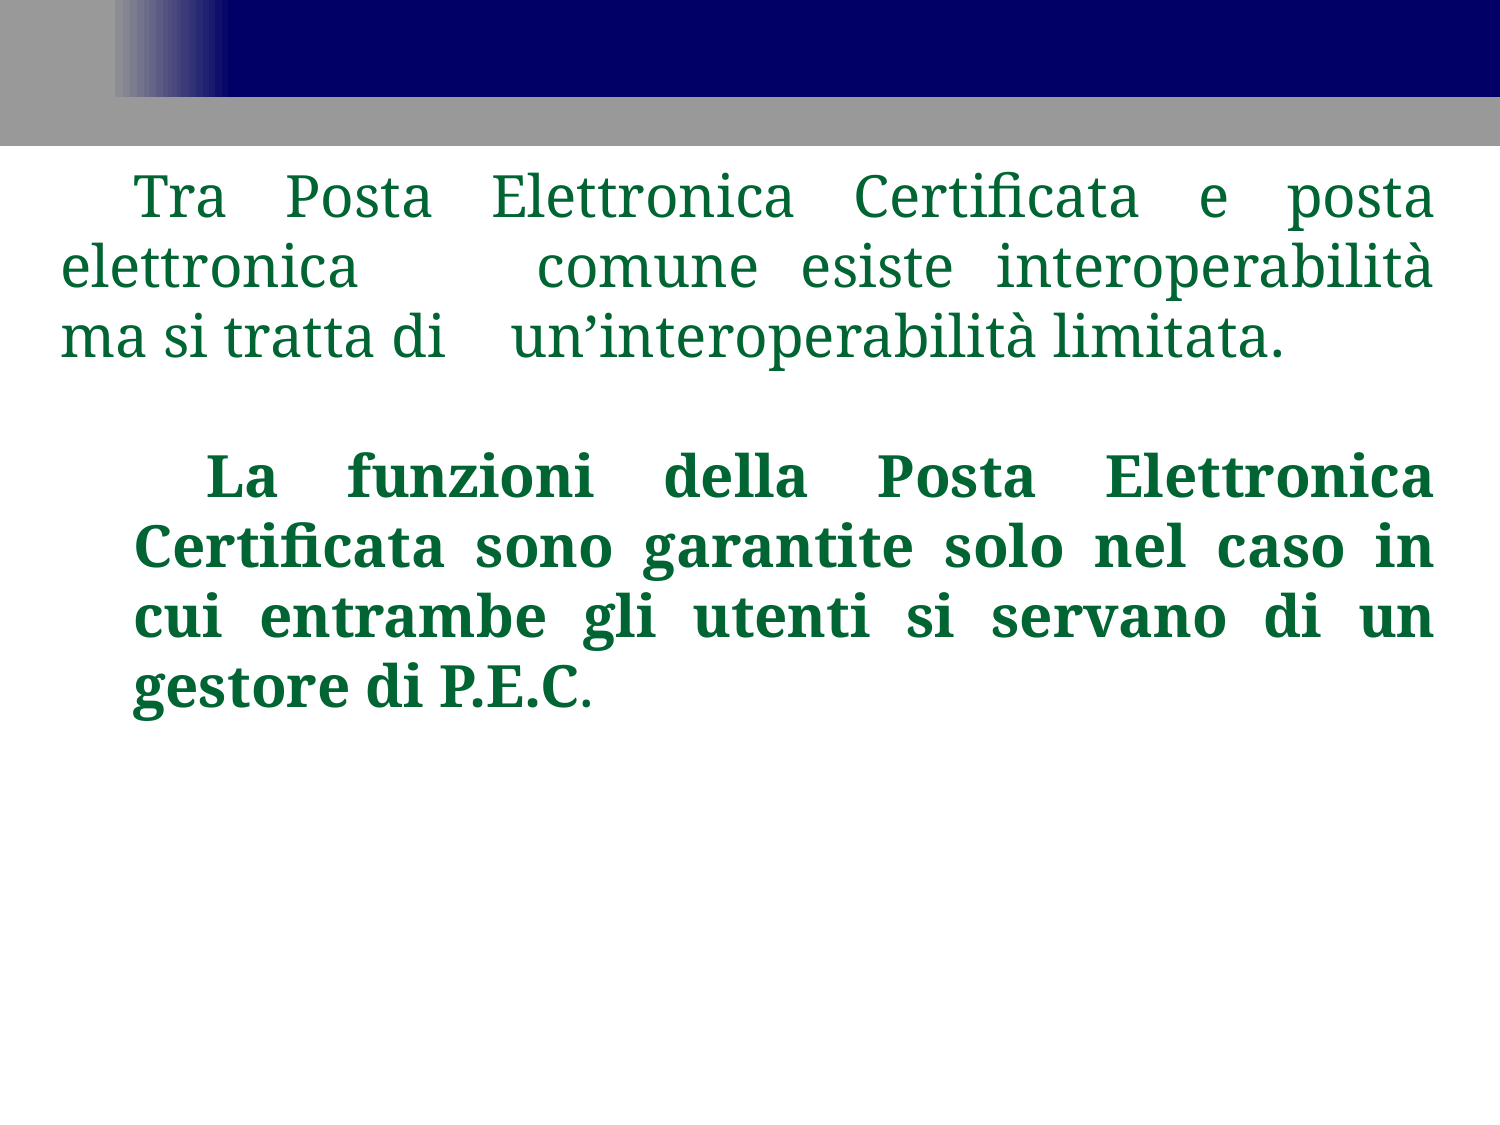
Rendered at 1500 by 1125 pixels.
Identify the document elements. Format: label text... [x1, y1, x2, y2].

text_box Tra Posta Elettronica Certificata e posta elettronica comune esiste interoperabilità ma si tratta di un’interoperabilità limitata. La funzioni della Posta Elettronica Certificata sono garantite solo nel caso in cui entrambe gli utenti si servano di un gestore di P.E.C. [45, 152, 1452, 797]
picture [0, 0, 1500, 1125]
text_box [93, 0, 1500, 129]
